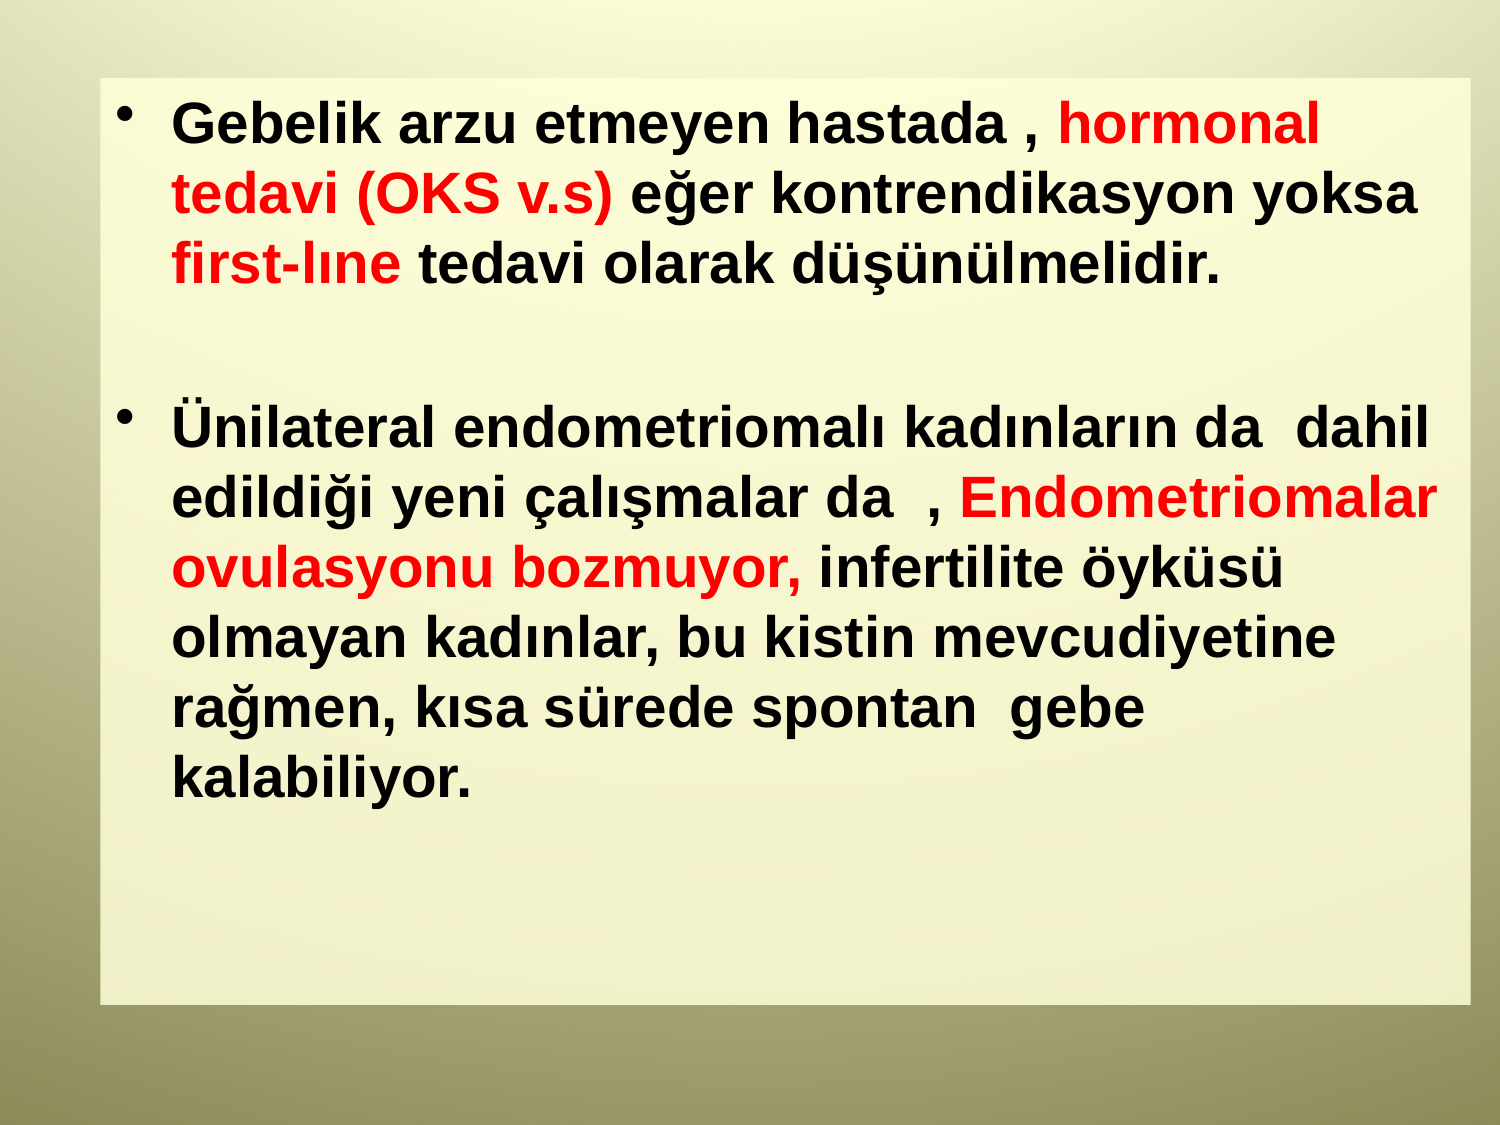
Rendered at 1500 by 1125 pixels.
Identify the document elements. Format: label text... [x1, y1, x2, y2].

list Gebelik arzu etmeyen hastada , hormonal tedavi (OKS v.s) eğer kontrendikasyon yoksa first-lıne tedavi olarak düşünülmelidir. Ünilateral endometriomalı kadınların da dahil edildiği yeni çalışmalar da , Endometriomalar ovulasyonu bozmuyor, infertilite öyküsü olmayan kadınlar, bu kistin mevcudiyetine rağmen, kısa sürede spontan gebe kalabiliyor. [100, 78, 1471, 1005]
picture [0, 0, 1500, 1125]
